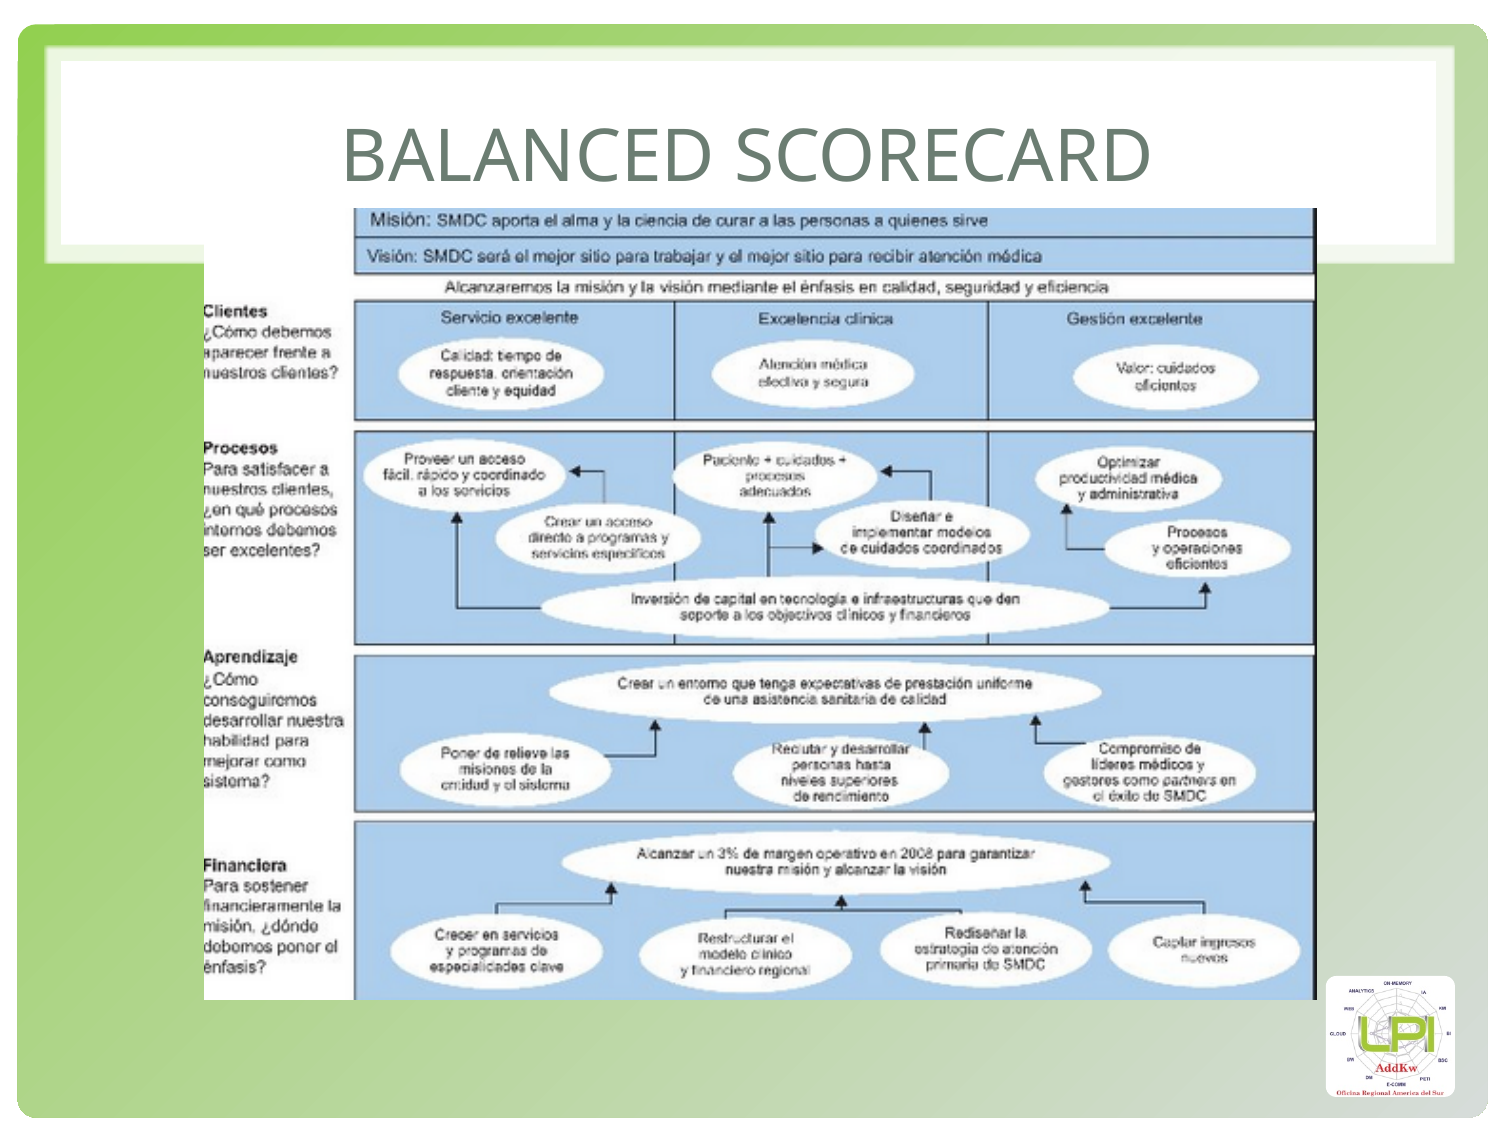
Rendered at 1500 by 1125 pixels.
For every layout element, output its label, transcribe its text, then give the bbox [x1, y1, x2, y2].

title Balanced Scorecard [69, 66, 1425, 238]
picture [203, 207, 1318, 1000]
picture [1325, 975, 1455, 1097]
